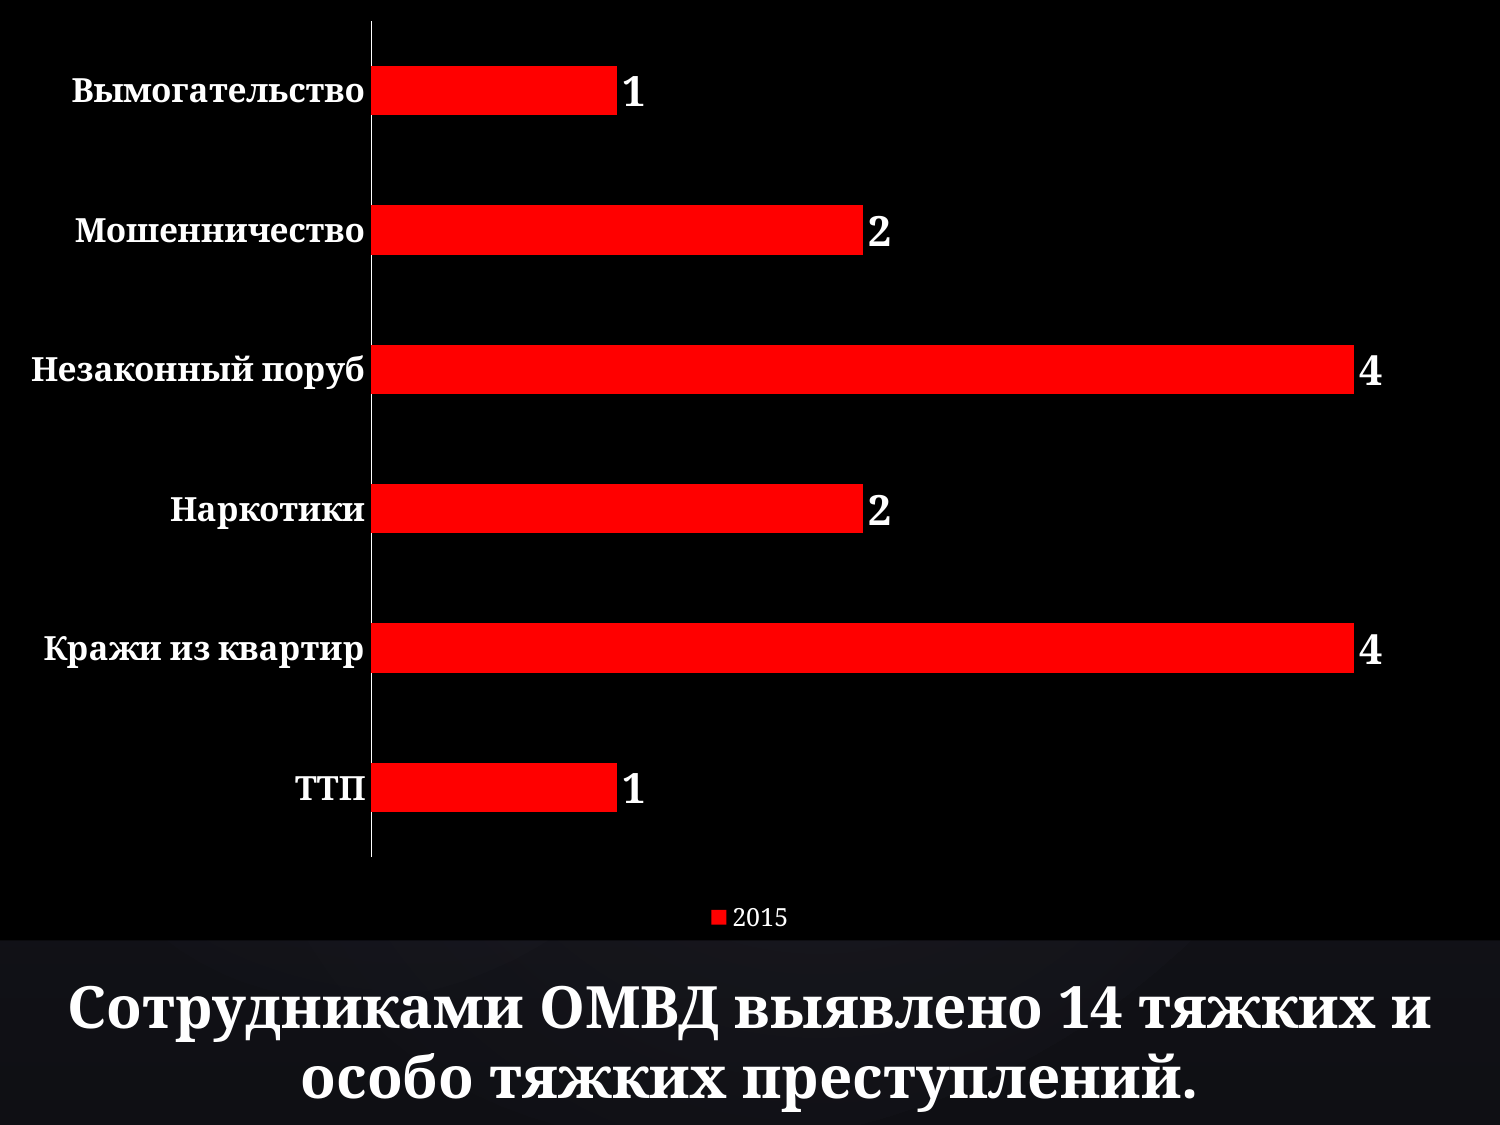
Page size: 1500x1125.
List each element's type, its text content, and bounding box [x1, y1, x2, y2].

title Сотрудниками ОМВД выявлено 14 тяжких и особо тяжких преступлений. [0, 954, 1500, 1118]
chart [0, 0, 1500, 941]
